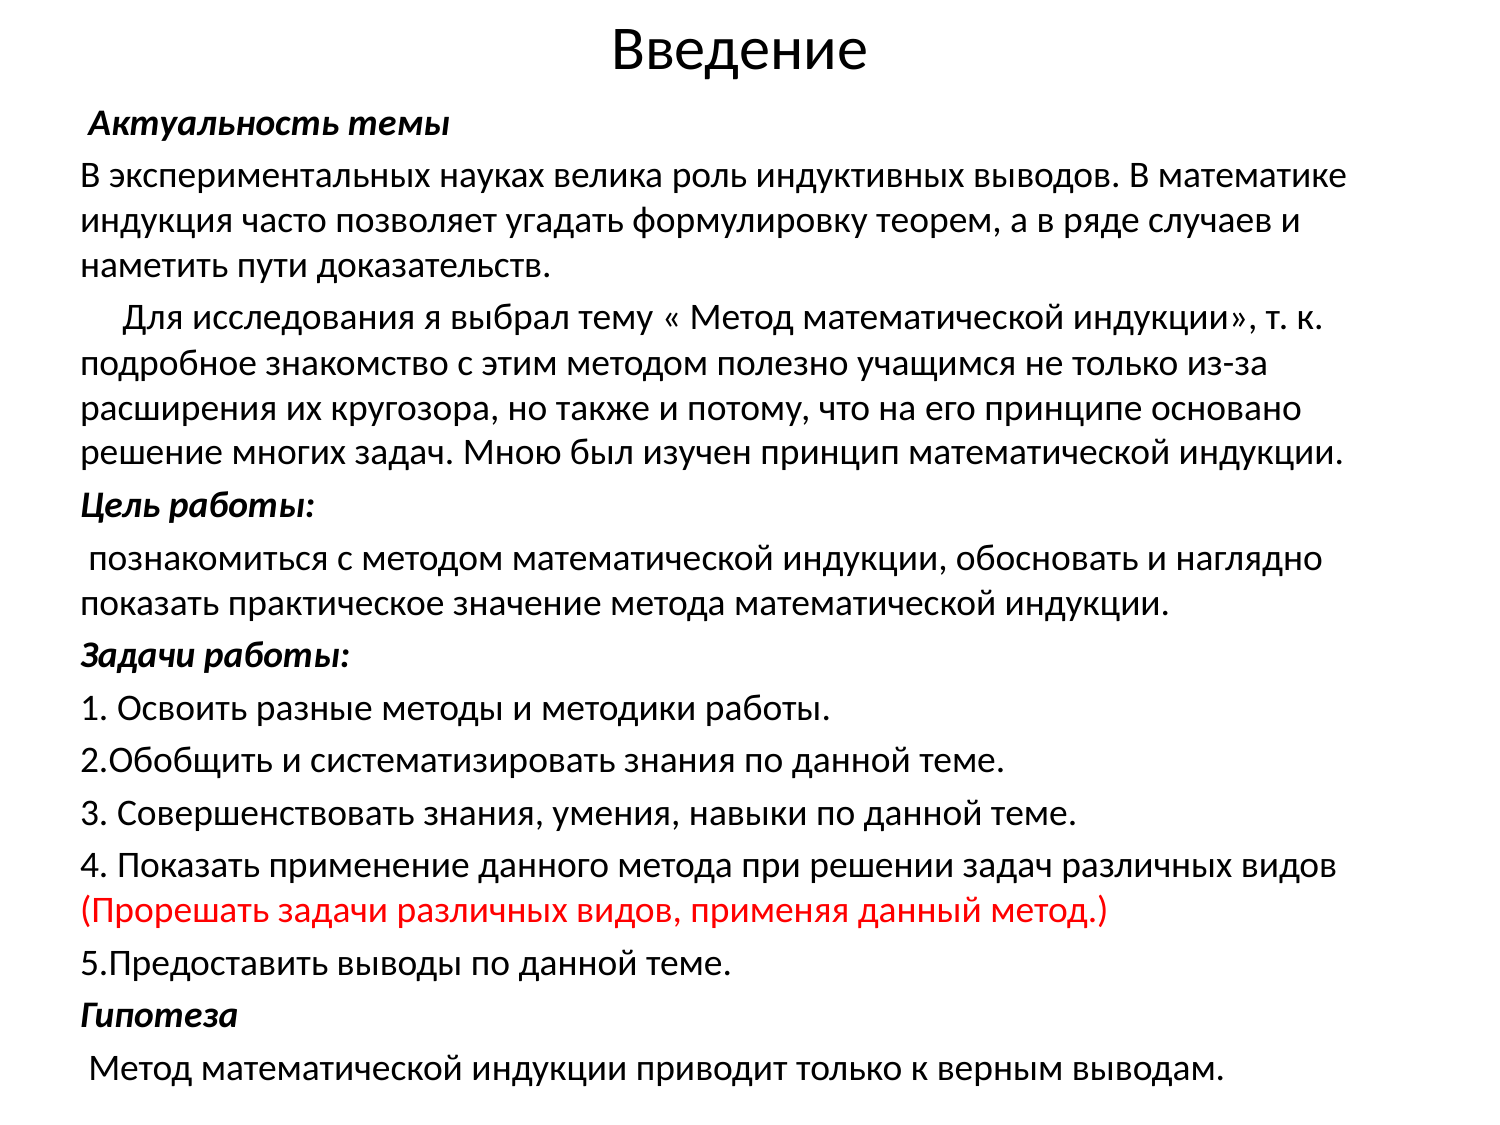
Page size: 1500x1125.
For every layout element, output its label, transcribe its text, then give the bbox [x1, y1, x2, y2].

list Актуальность темы В экспериментальных науках велика роль индуктивных выводов. В математике индукция часто позволяет угадать формулировку теорем, а в ряде случаев и наметить пути доказательств. Для исследования я выбрал тему « Метод математической индукции», т. к. подробное знакомство с этим методом полезно учащимся не только из-за расширения их кругозора, но также и потому, что на его принципе основано решение многих задач. Мною был изучен принцип математической индукции. Цель работы: познакомиться с методом математической индукции, обосновать и наглядно показать практическое значение метода математической индукции. Задачи работы: 1. Освоить разные методы и методики работы. 2.Обобщить и систематизировать знания по данной теме. 3. Совершенствовать знания, умения, навыки по данной теме. 4. Показать применение данного метода при решении задач различных видов (Прорешать задачи различных видов, применяя данный метод.) 5.Предоставить выводы по данной теме. Гипотеза Метод математической индукции приводит только к верным выводам. [64, 90, 1436, 1083]
title Введение [64, 0, 1415, 90]
